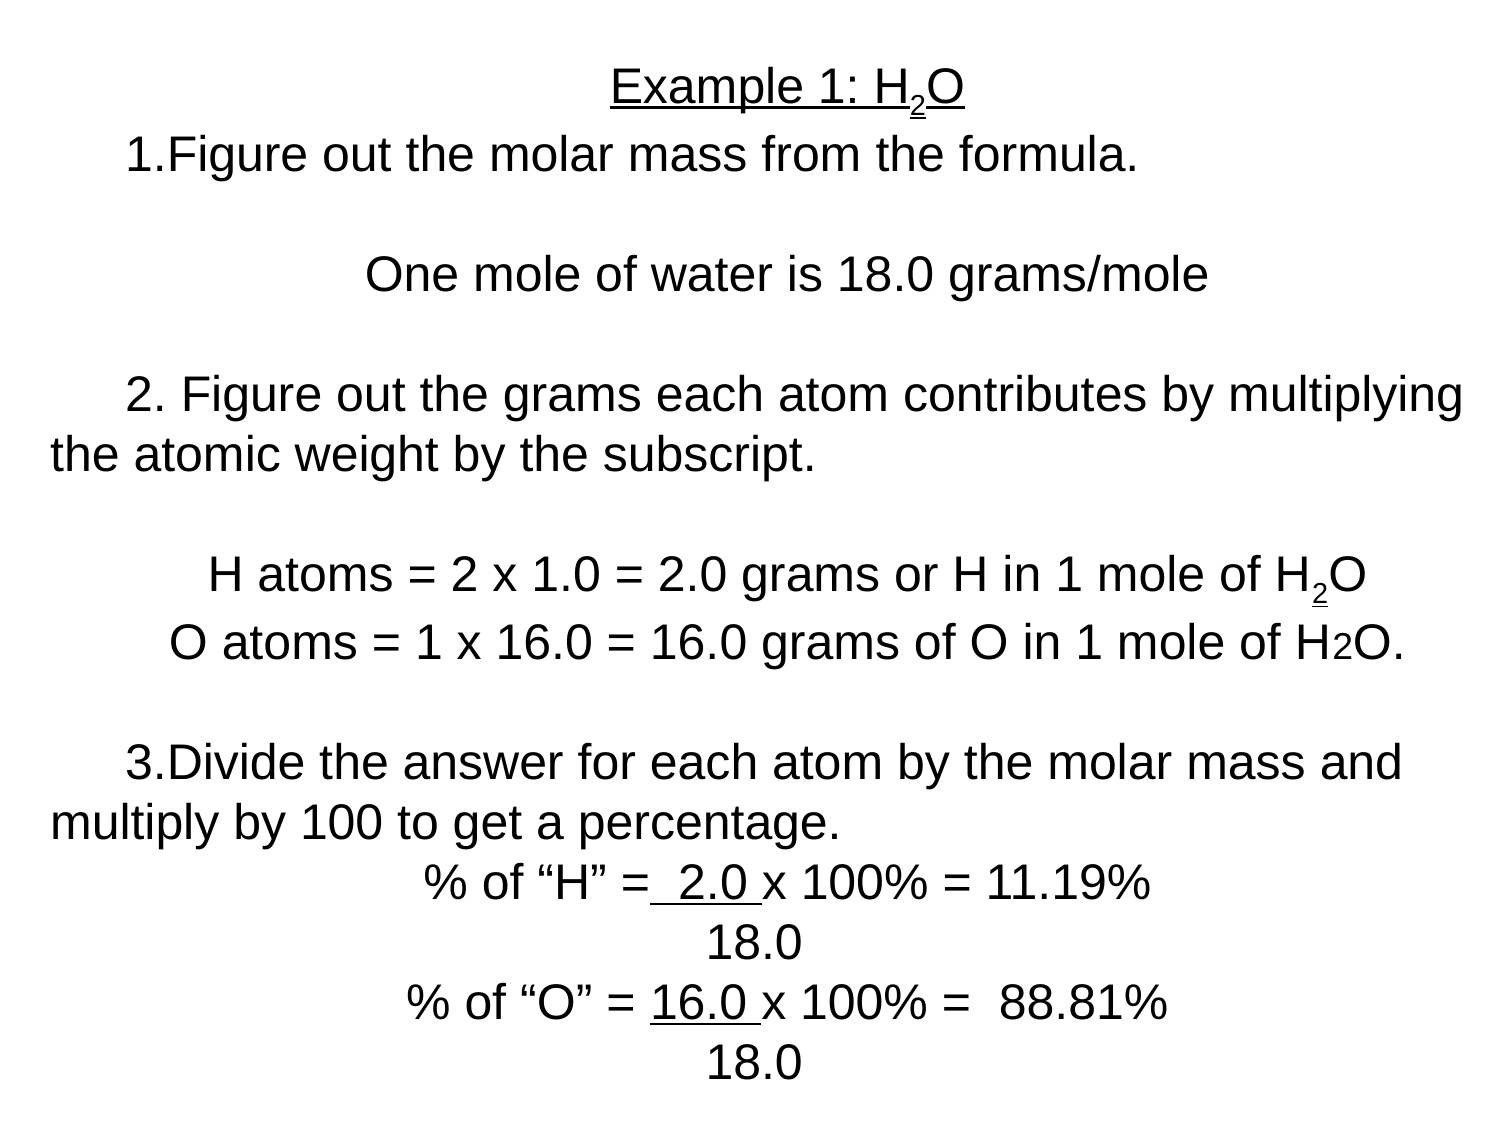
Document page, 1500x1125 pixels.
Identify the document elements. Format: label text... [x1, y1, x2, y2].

text_box Example 1: H2O Figure out the molar mass from the formula. One mole of water is 18.0 grams/mole Figure out the grams each atom contributes by multiplying the atomic weight by the subscript. H atoms = 2 x 1.0 = 2.0 grams or H in 1 mole of H2O O atoms = 1 x 16.0 = 16.0 grams of O in 1 mole of H2O. Divide the answer for each atom by the molar mass and multiply by 100 to get a percentage. % of “H” = 2.0 x 100% = 11.19% 18.0 % of “O” = 16.0 x 100% = 88.81% 18.0 [0, 45, 1500, 1097]
